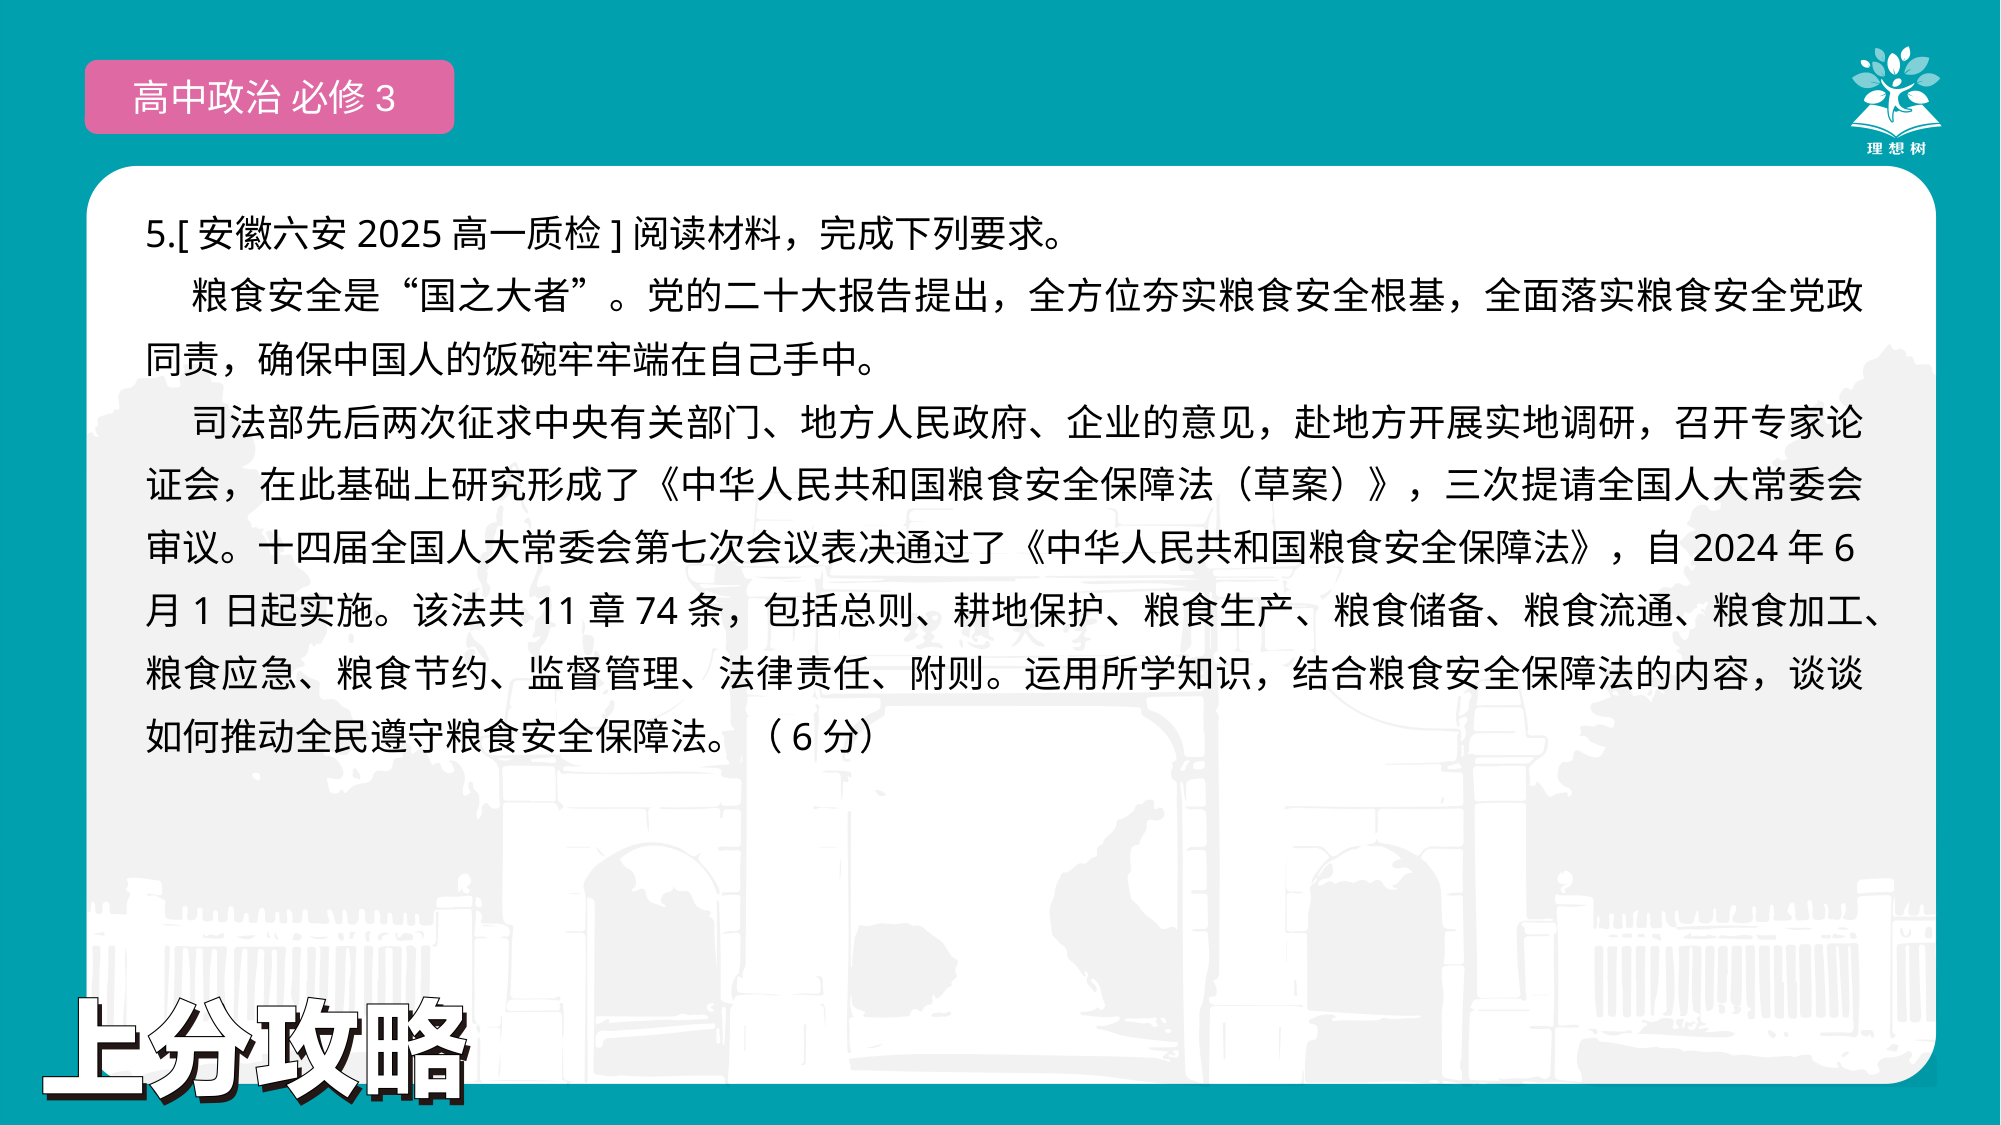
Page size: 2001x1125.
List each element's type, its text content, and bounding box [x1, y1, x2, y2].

picture [0, 0, 2001, 1125]
text_box 5.[安徽六安2025高一质检]阅读材料，完成下列要求。 粮食安全是“国之大者”。党的二十大报告提出，全方位夯实粮食安全根基，全面落实粮食安全党政同责，确保中国人的饭碗牢牢端在自己手中。 司法部先后两次征求中央有关部门、地方人民政府、企业的意见，赴地方开展实地调研，召开专家论证会，在此基础上研究形成了《中华人民共和国粮食安全保障法（草案）》，三次提请全国人大常委会审议。十四届全国人大常委会第七次会议表决通过了《中华人民共和国粮食安全保障法》，自2024年6月1日起实施。该法共11章74条，包括总则、耕地保护、粮食生产、粮食储备、粮食流通、粮食加工、粮食应急、粮食节约、监督管理、法律责任、附则。运用所学知识，结合粮食安全保障法的内容，谈谈如何推动全民遵守粮食安全保障法。（6分） [130, 184, 1880, 766]
text_box 高中政治 必修3 [83, 58, 456, 135]
